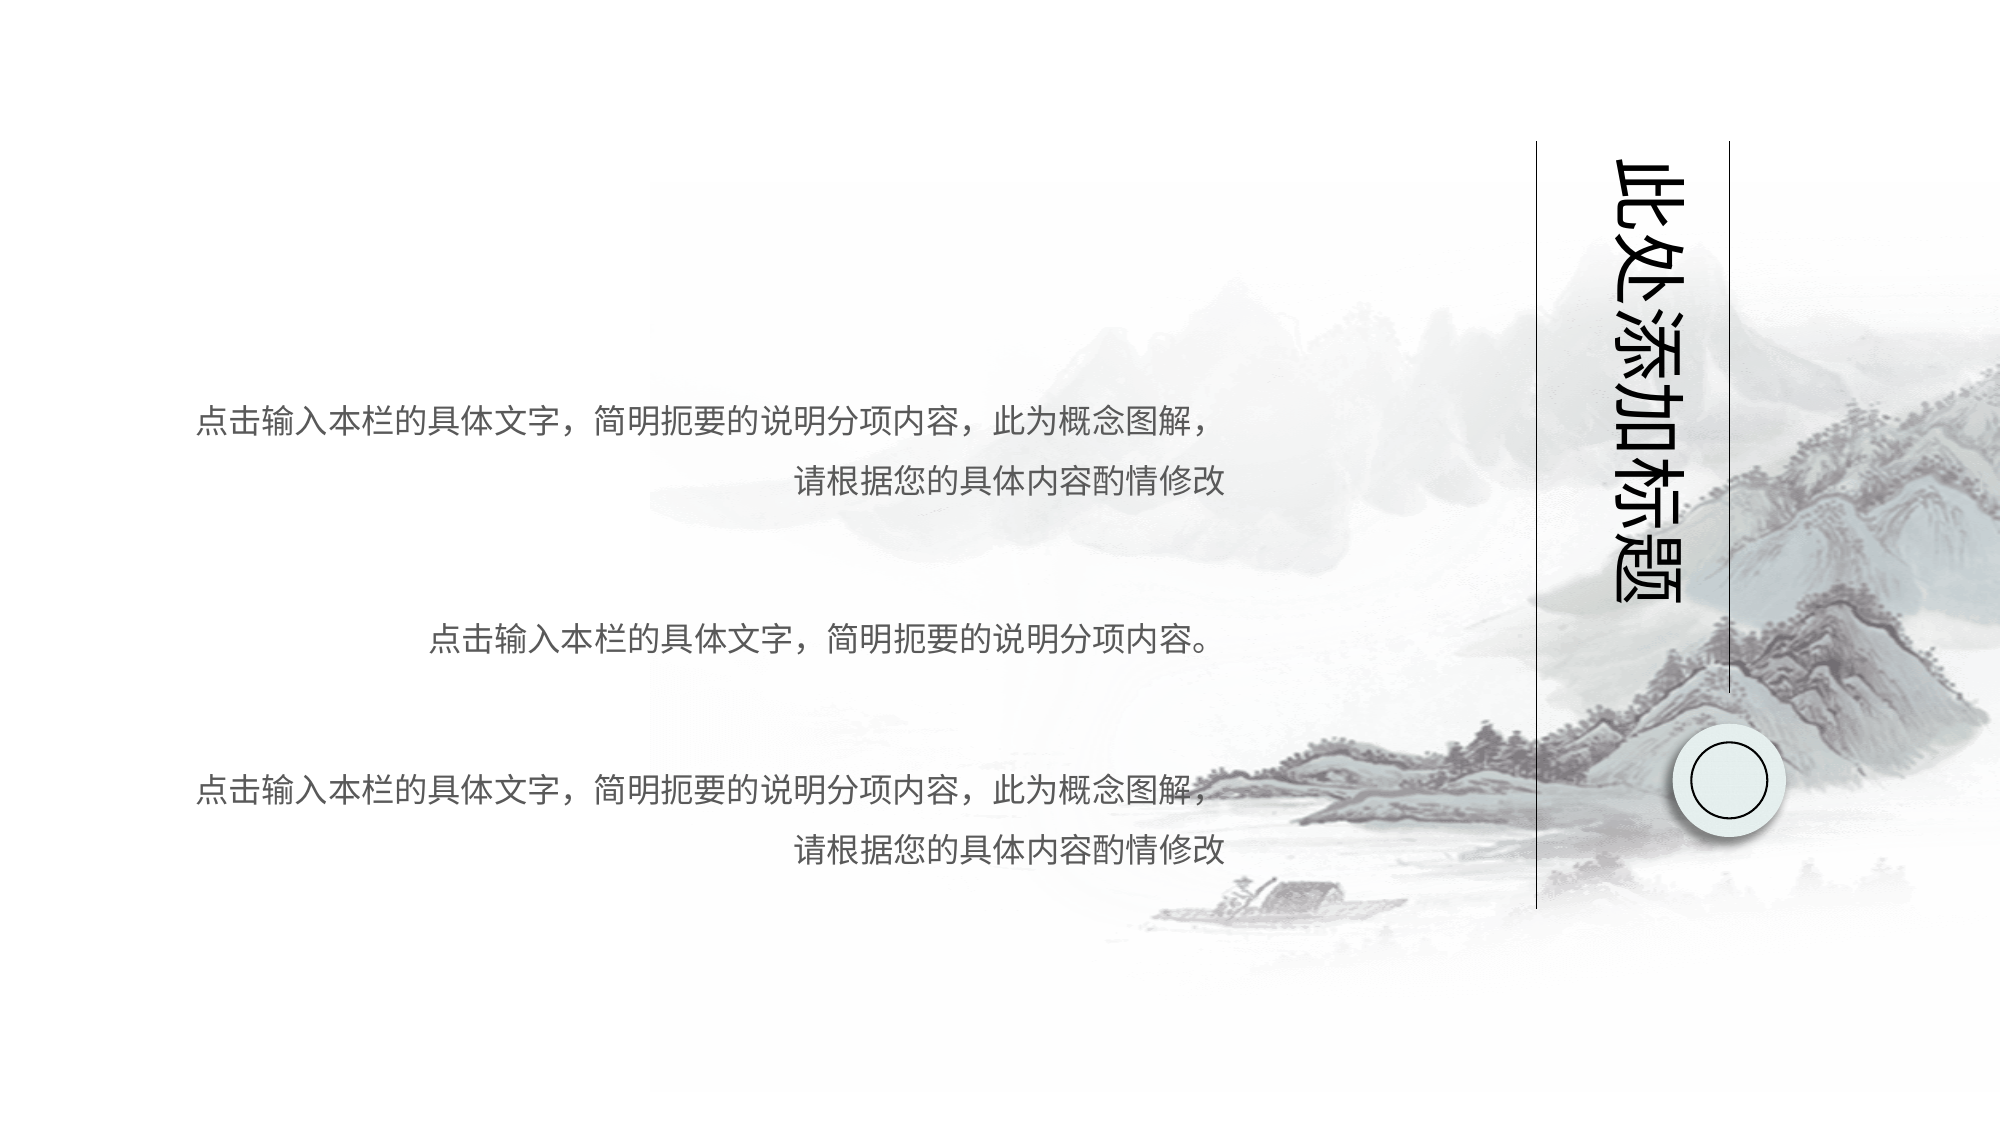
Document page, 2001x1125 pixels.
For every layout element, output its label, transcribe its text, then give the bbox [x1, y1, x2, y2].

picture [650, 182, 2000, 1092]
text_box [152, 373, 1241, 662]
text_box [1536, 141, 1786, 909]
text_box 点击输入本栏的具体文字，简明扼要的说明分项内容，此为概念图解，请根据您的具体内容酌情修改 [152, 742, 650, 877]
